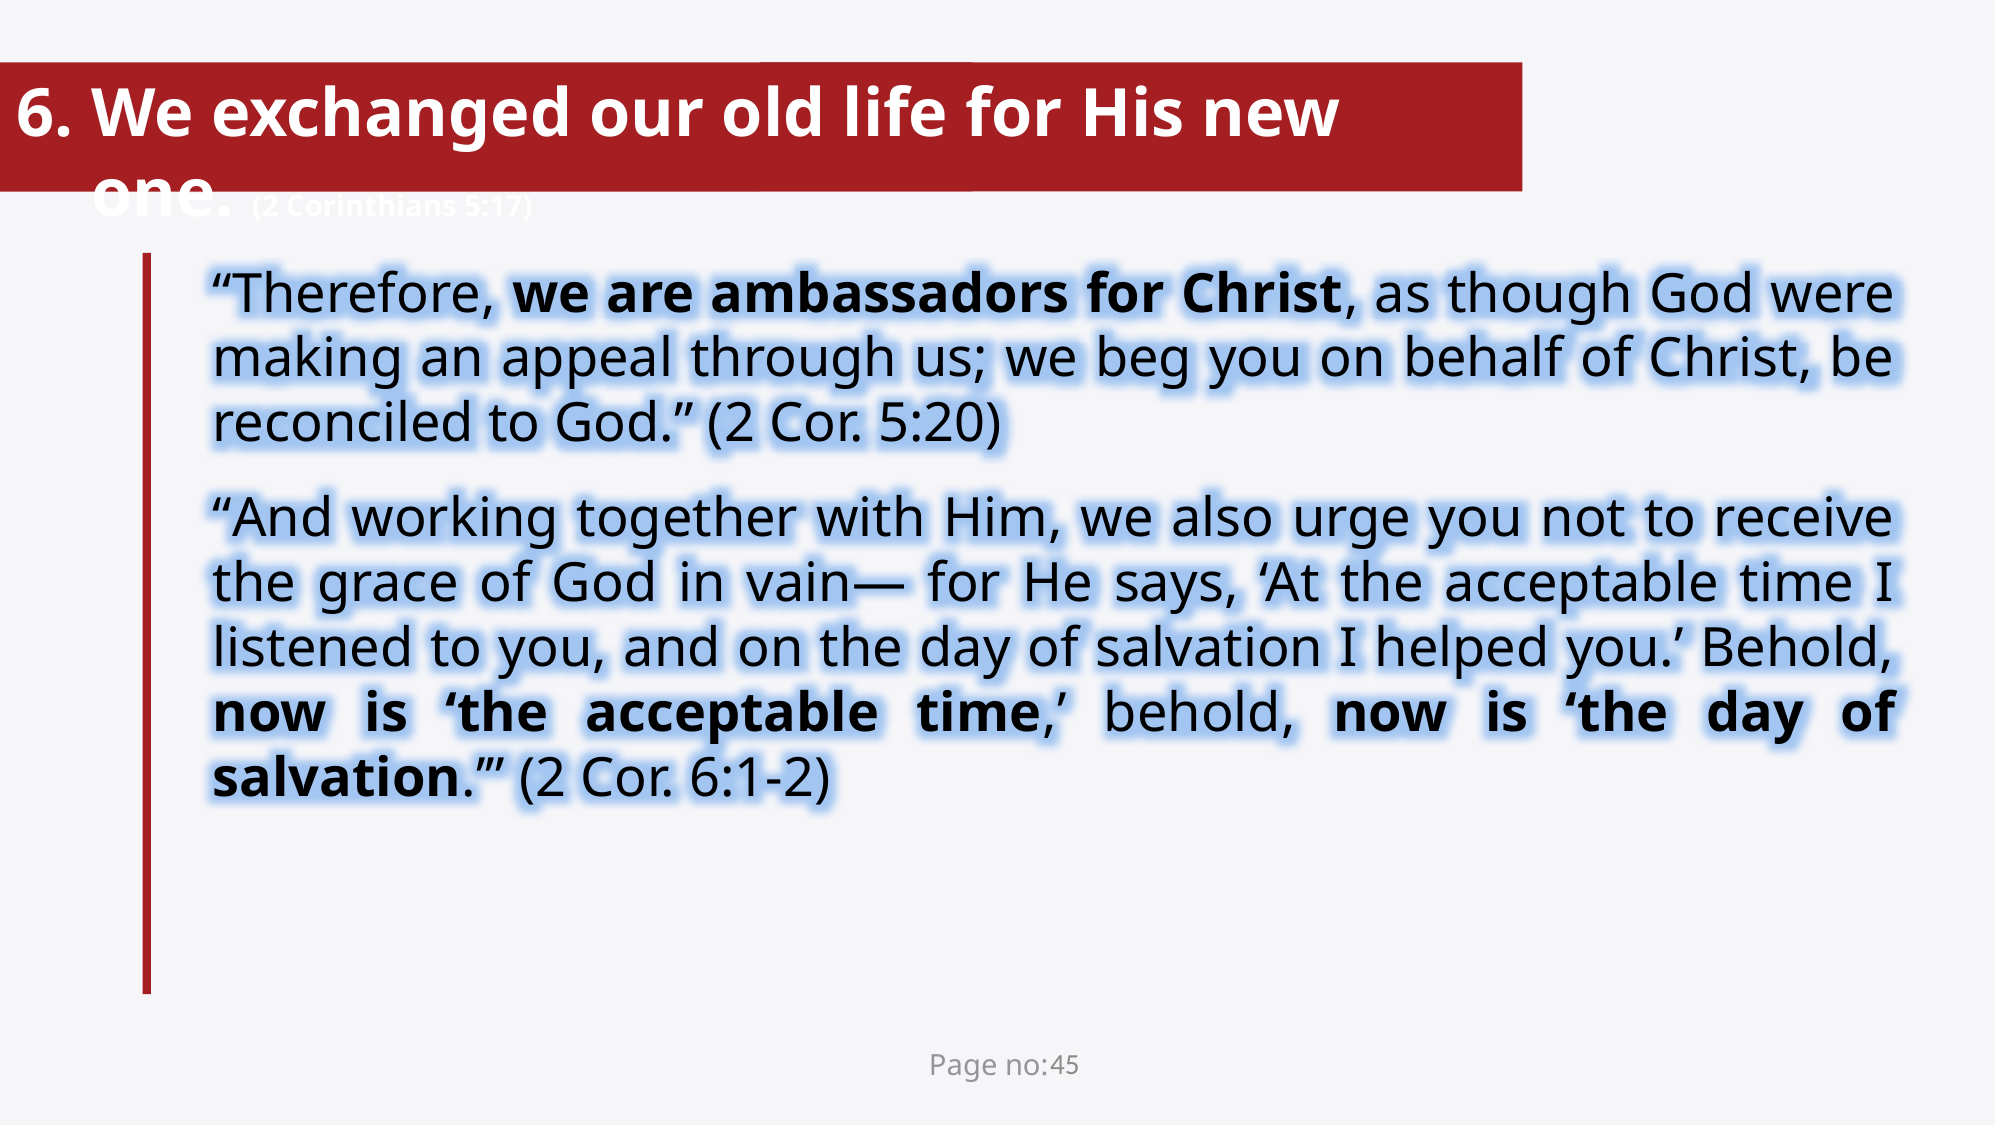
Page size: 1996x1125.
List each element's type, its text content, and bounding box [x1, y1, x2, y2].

text_box “And working together with Him, we also urge you not to receive the grace of God in vain— for He says, ‘At the acceptable time I listened to you, and on the day of salvation I helped you.’ Behold, now is ‘the acceptable time,’ behold, now is ‘the day of salvation.’” (2 Cor. 6:1-2) [198, 474, 1911, 815]
text_box “Therefore, we are ambassadors for Christ, as though God were making an appeal through us; we beg you on behalf of Christ, be reconciled to God.” (2 Cor. 5:20) [198, 250, 1911, 461]
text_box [1, 62, 1523, 194]
